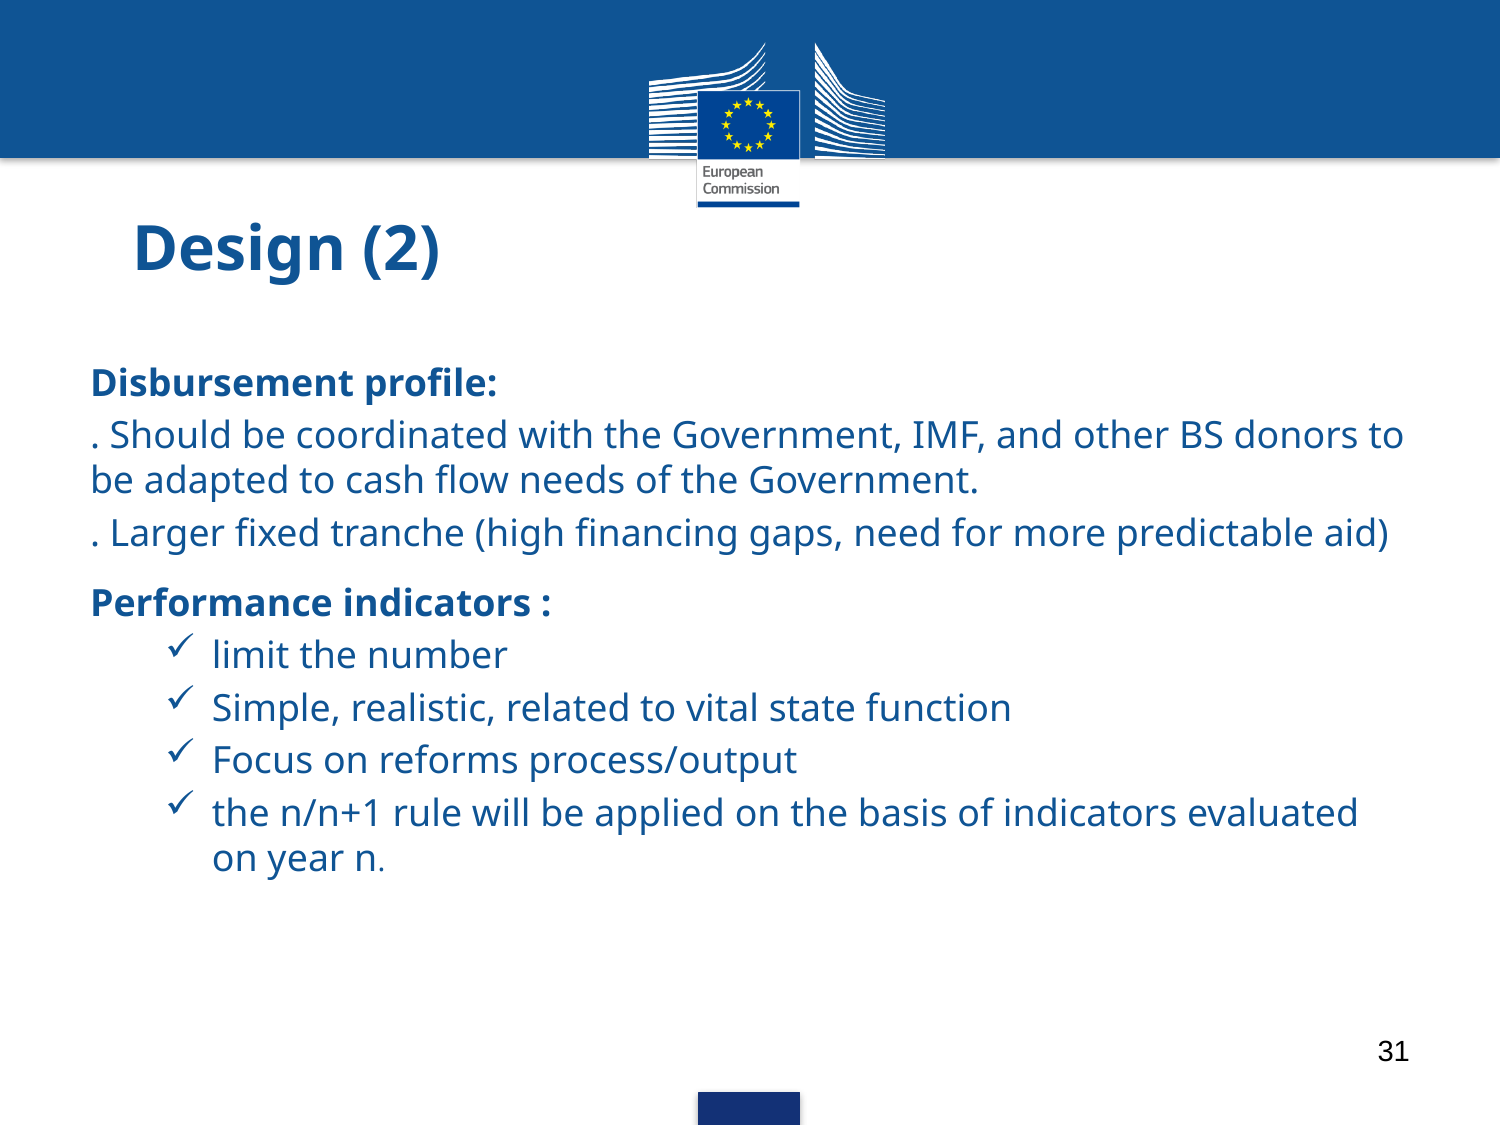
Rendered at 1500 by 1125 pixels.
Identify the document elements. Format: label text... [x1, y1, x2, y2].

picture [649, 42, 885, 208]
title Design (2) [58, 210, 1409, 280]
list Disbursement profile: . Should be coordinated with the Government, IMF, and other BS donors to be adapted to cash flow needs of the Government. . Larger fixed tranche (high financing gaps, need for more predictable aid) Performance indicators : limit the number Simple, realistic, related to vital state function Focus on reforms process/output the n/n+1 rule will be applied on the basis of indicators evaluated on year n. [74, 280, 1426, 1095]
slide_number 31 [1074, 1024, 1426, 1103]
